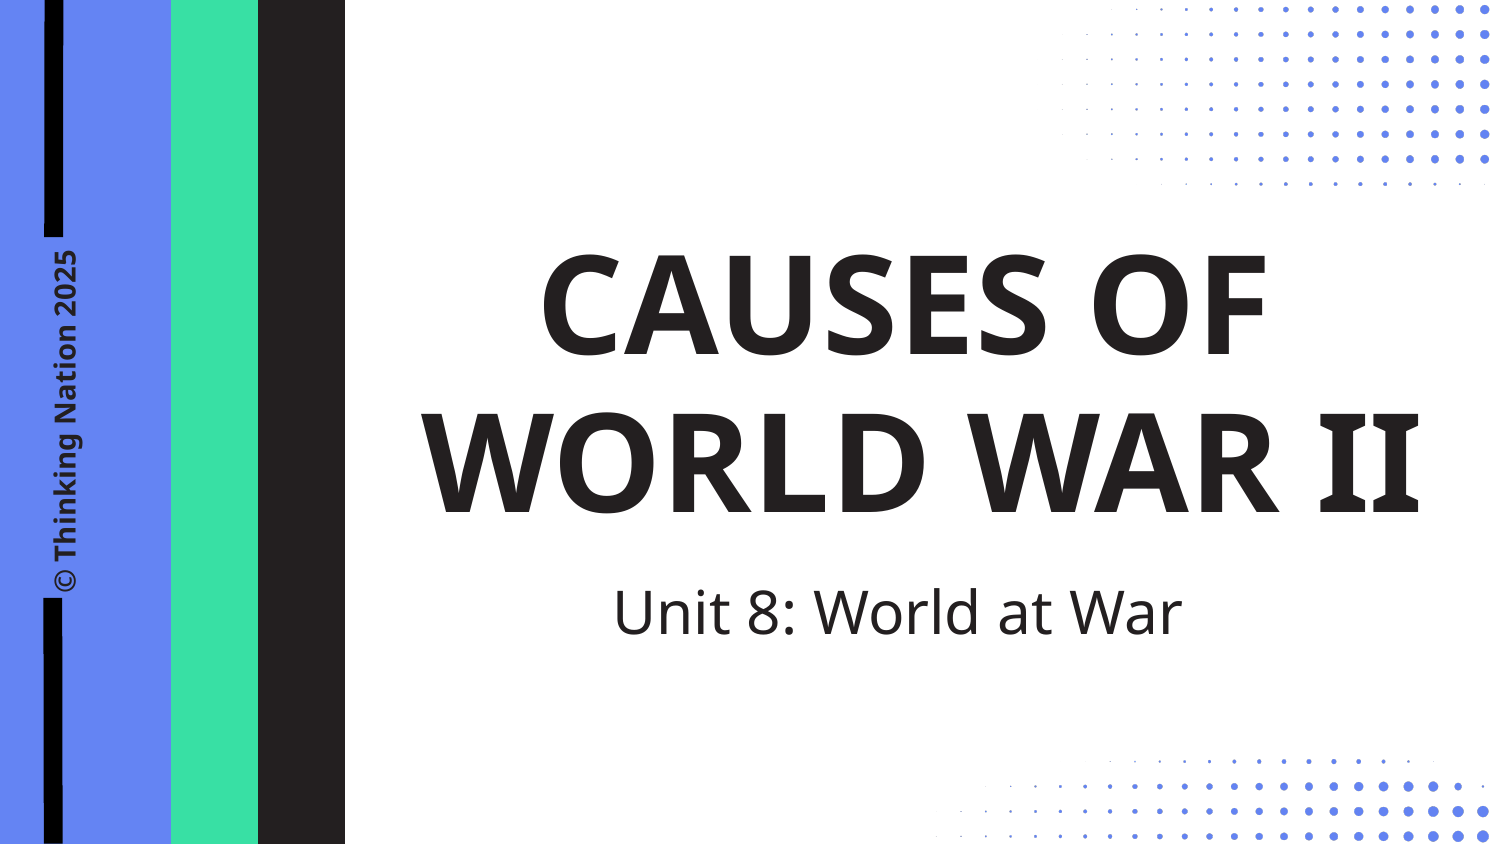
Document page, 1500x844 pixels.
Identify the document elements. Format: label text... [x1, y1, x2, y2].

text_box [1037, 0, 1500, 186]
text_box Unit 8: World at War [380, 545, 1416, 647]
text_box CAUSES OF WORLD WAR II [350, 227, 1500, 545]
text_box [911, 759, 1500, 844]
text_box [0, 0, 346, 844]
